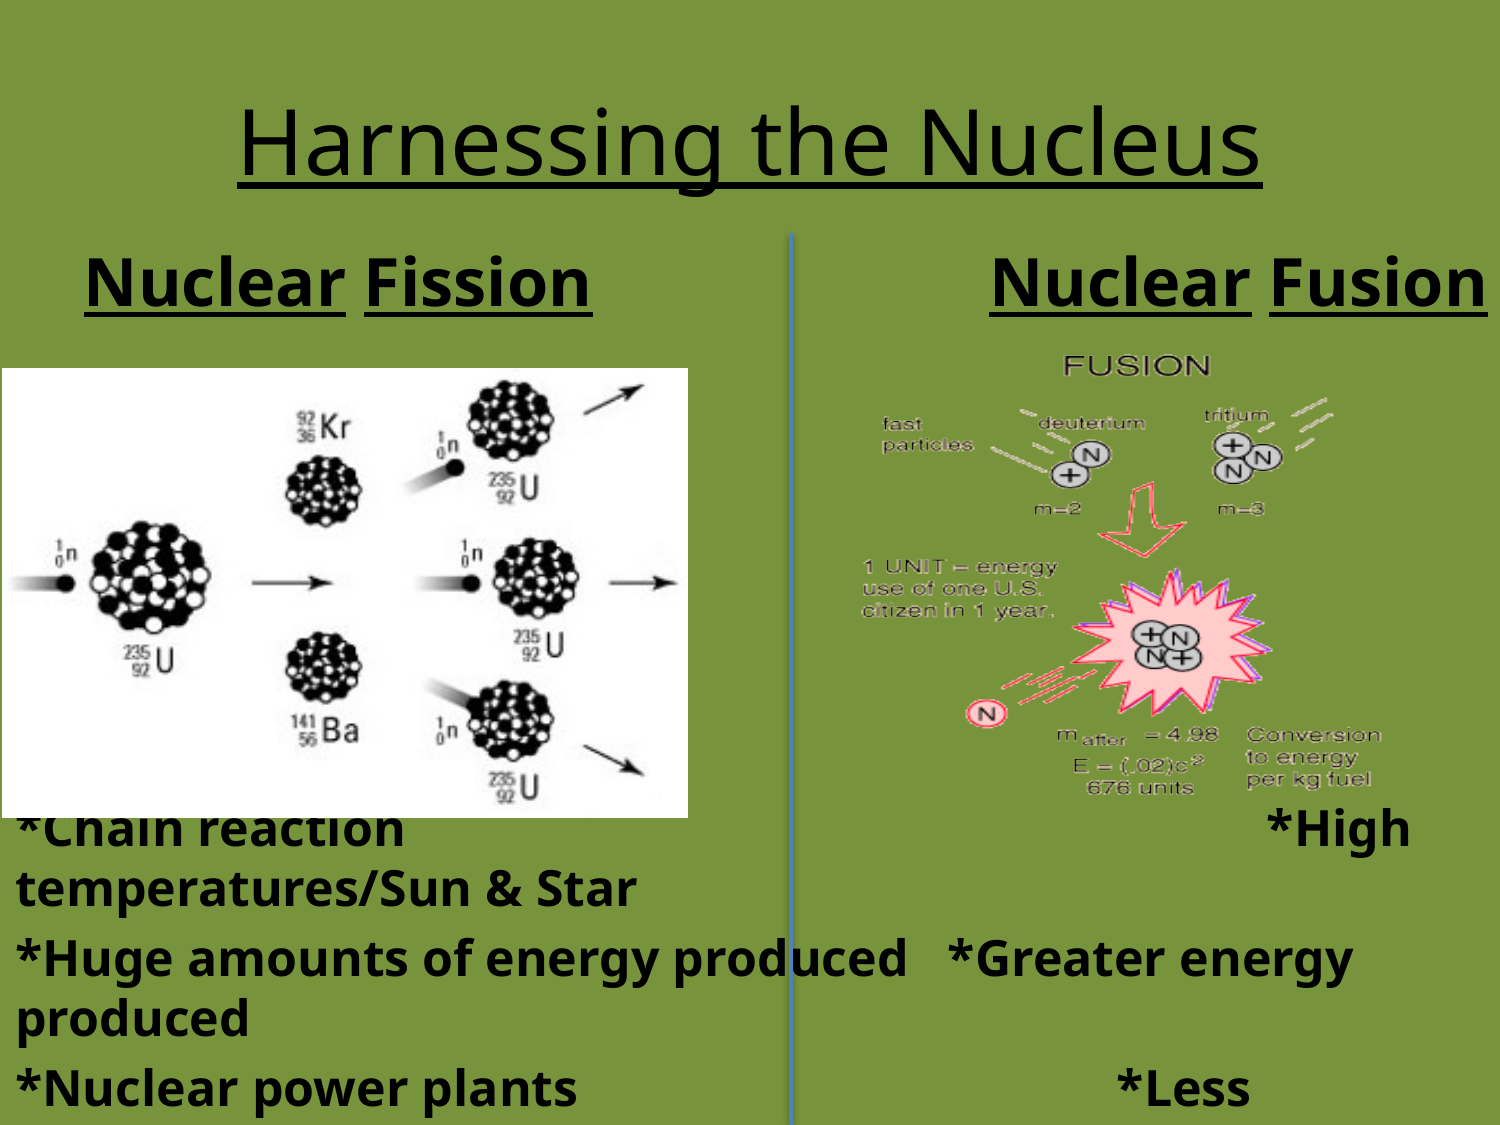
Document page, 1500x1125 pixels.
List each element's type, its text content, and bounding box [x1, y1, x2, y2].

list Nuclear Fission Nuclear Fusion *Chain reaction *High temperatures/Sun & Star *Huge amounts of energy produced *Greater energy produced *Nuclear power plants *Less radioactive waste formed *Impossible to create artificially [793, 232, 1500, 1125]
picture [837, 343, 1393, 818]
picture [0, 368, 778, 818]
title Harnessing the Nucleus [75, 45, 1425, 232]
list Nuclear Fission Nuclear Fusion *Chain reaction *High temperatures/Sun & Star *Huge amounts of energy produced *Greater energy produced *Nuclear power plants *Less radioactive waste formed *Impossible to create artificially [0, 232, 788, 1125]
